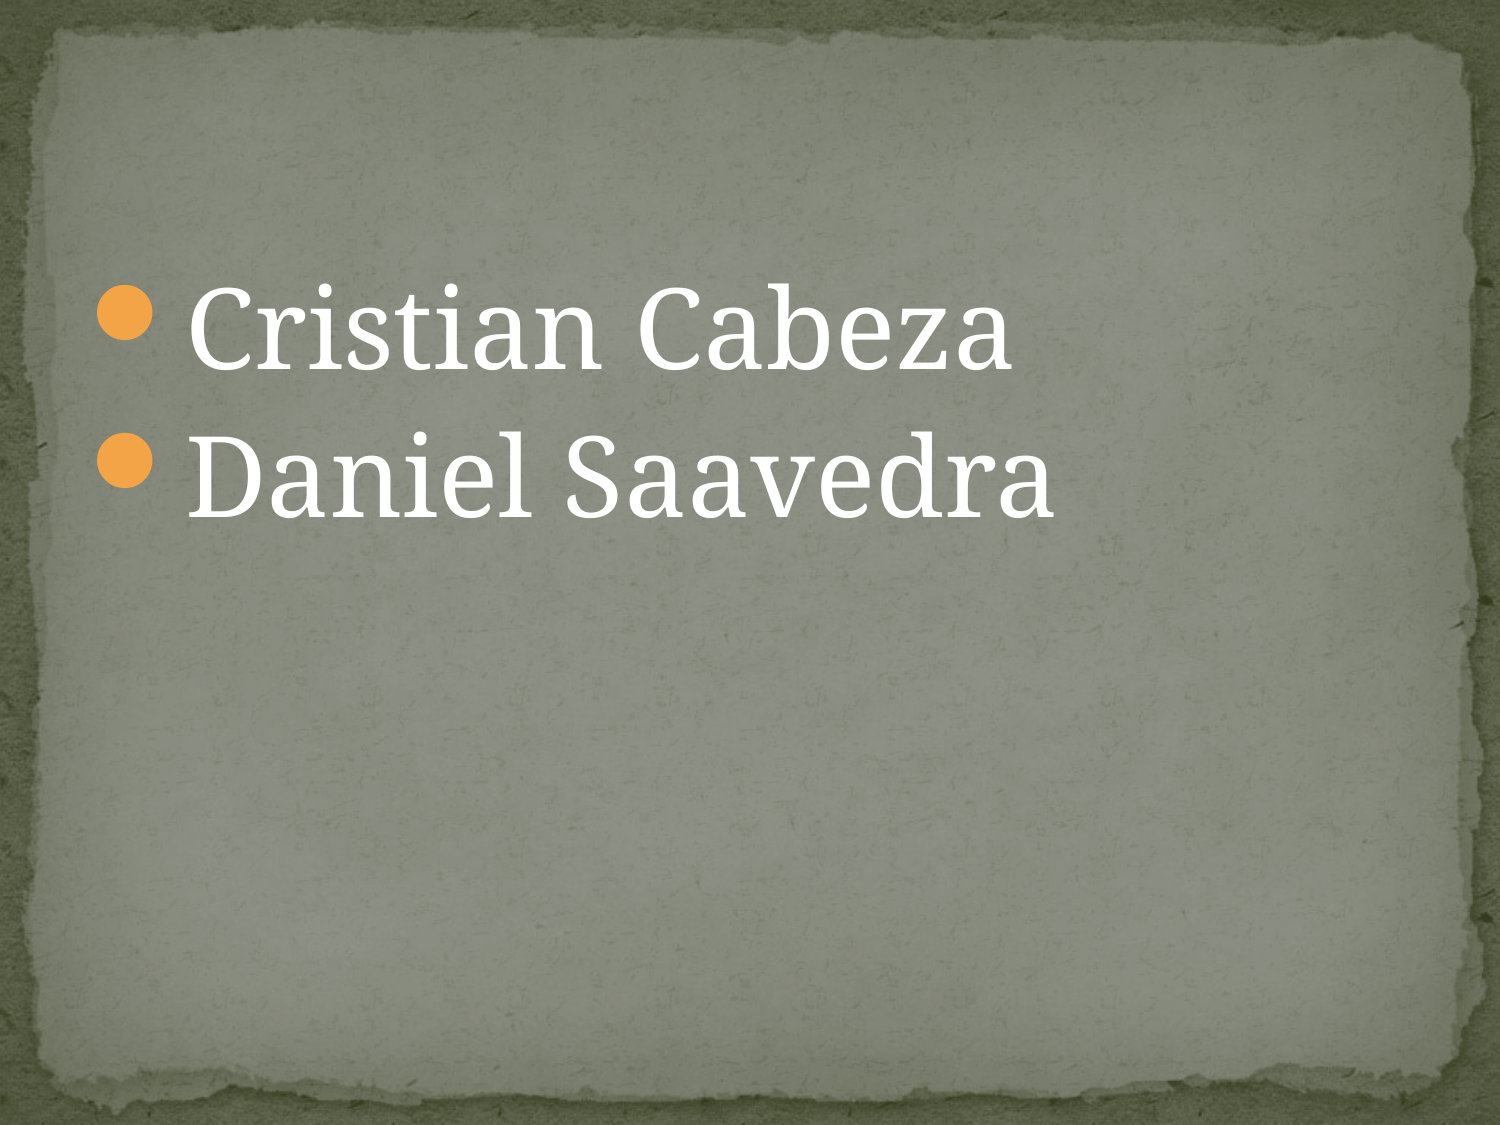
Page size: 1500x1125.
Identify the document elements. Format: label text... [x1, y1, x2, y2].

list Cristian Cabeza Daniel Saavedra [75, 249, 1425, 1000]
